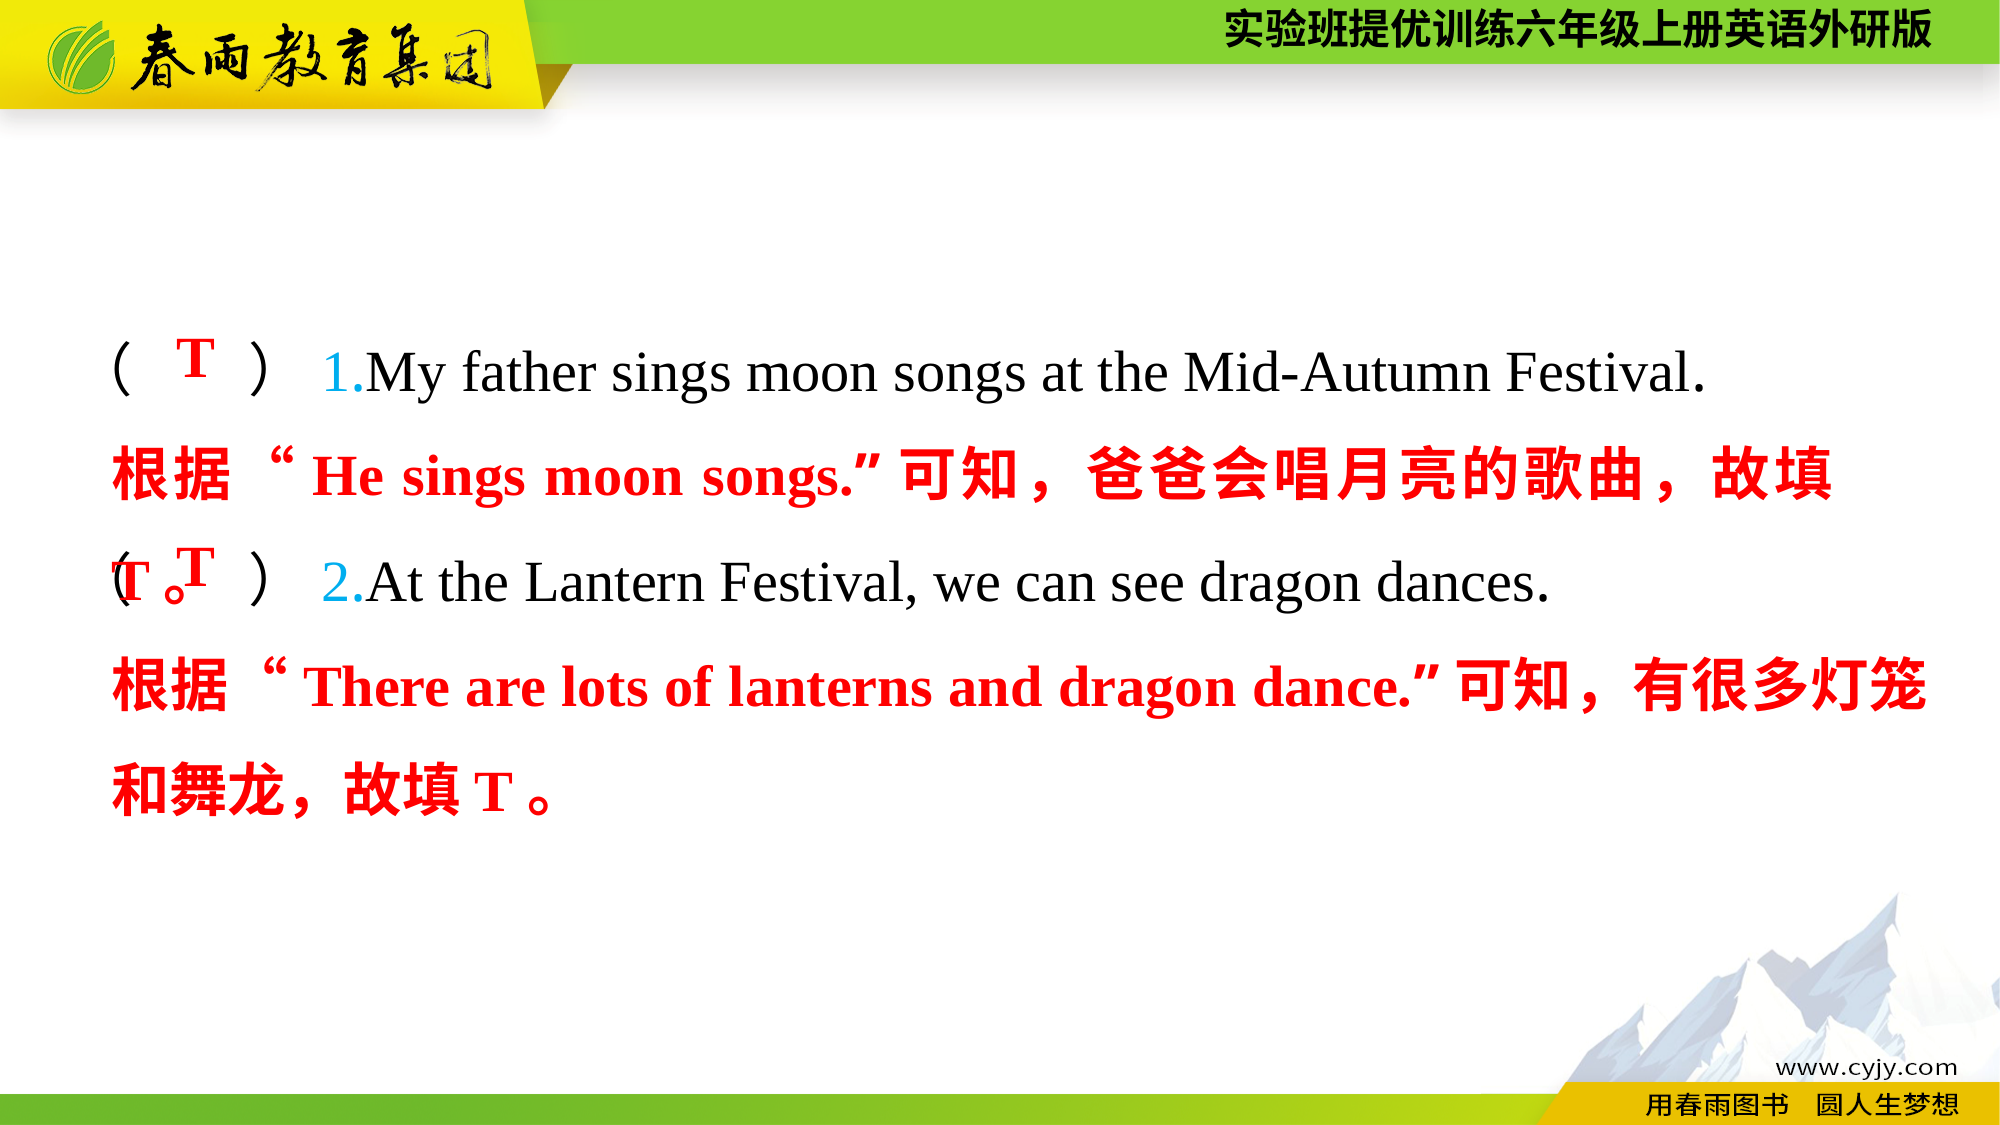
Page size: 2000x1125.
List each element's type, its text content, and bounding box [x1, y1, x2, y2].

text_box 根据“There are lots of lanterns and dragon dance.”可知，有很多灯笼和舞龙，故填T。 [96, 605, 1944, 831]
list （ ）1.My father sings moon songs at the Mid-Autumn Festival. （ ）2.At the Lantern Festival, we can see dragon dances. [59, 290, 1944, 611]
text_box T [161, 311, 1161, 397]
picture [0, 0, 2000, 1125]
text_box 根据“He sings moon songs.”可知，爸爸会唱月亮的歌曲，故填T。 [96, 394, 1863, 605]
text_box T [161, 520, 1161, 606]
